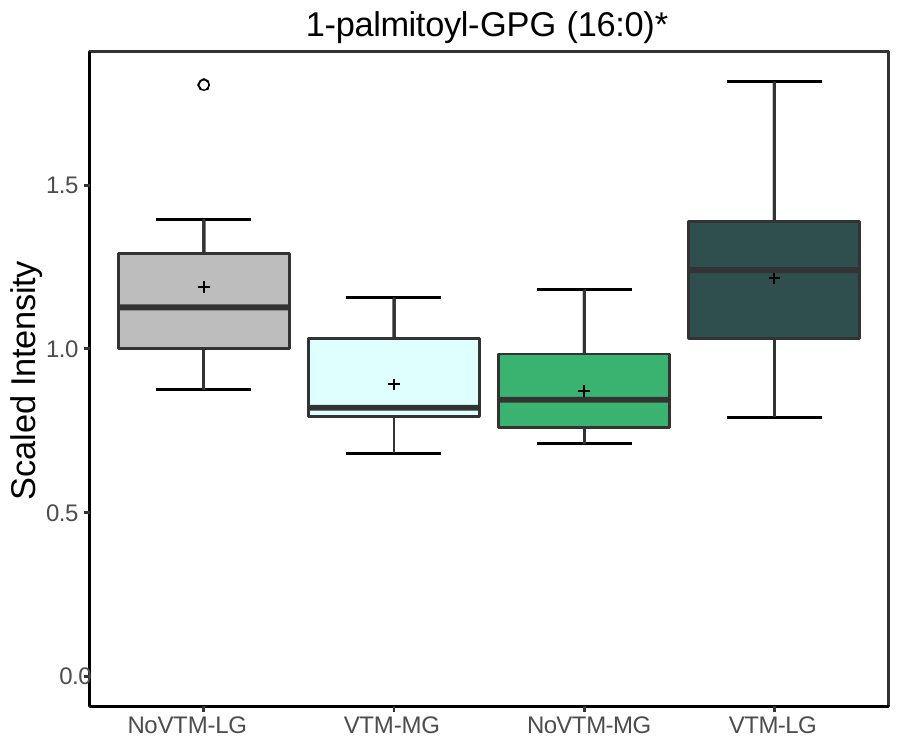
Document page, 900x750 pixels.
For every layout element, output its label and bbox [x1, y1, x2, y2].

footer [57, 661, 95, 750]
text_box [83, 50, 891, 738]
text_box [44, 167, 82, 199]
text_box [303, 0, 675, 44]
slide_number [125, 713, 257, 750]
text_box [1, 256, 82, 526]
